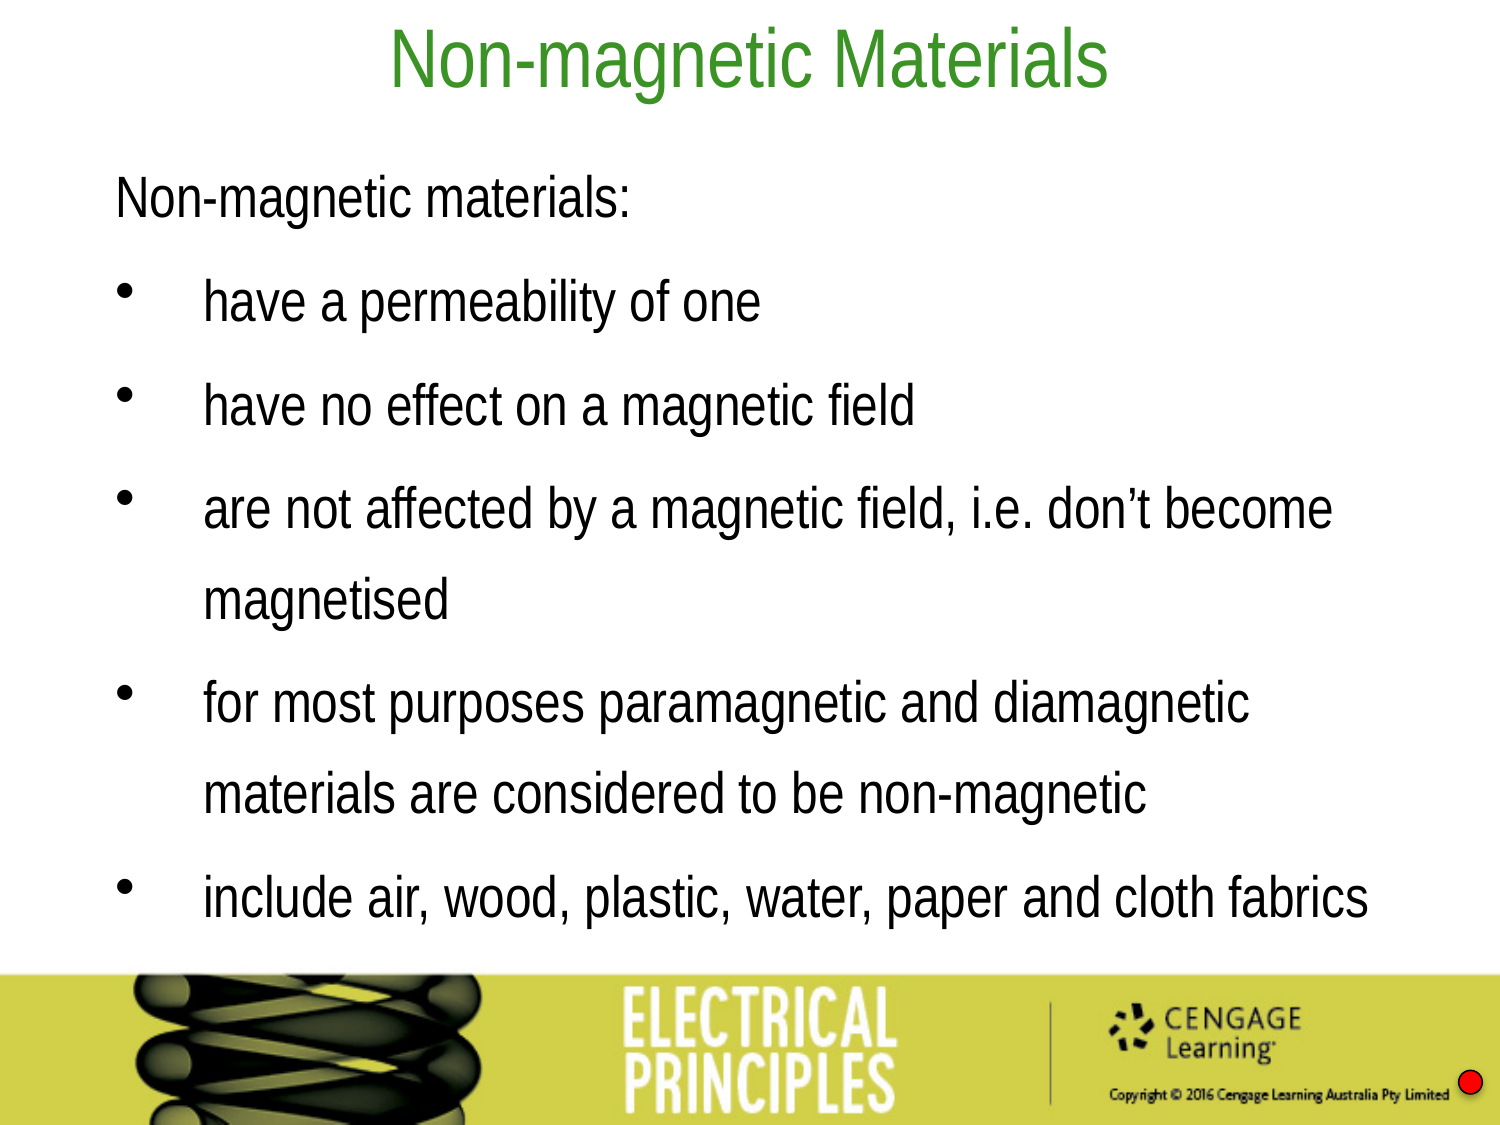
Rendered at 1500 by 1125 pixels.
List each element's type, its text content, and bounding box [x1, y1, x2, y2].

title Non-magnetic Materials [0, 0, 1500, 107]
text_box [1457, 1069, 1484, 1095]
text_box Non-magnetic materials: have a permeability of one have no effect on a magnetic field are not affected by a magnetic field, i.e. don’t become magnetised for most purposes paramagnetic and diamagnetic materials are considered to be non-magnetic include air, wood, plastic, water, paper and cloth fabrics [100, 131, 1459, 937]
picture [0, 107, 1500, 1125]
